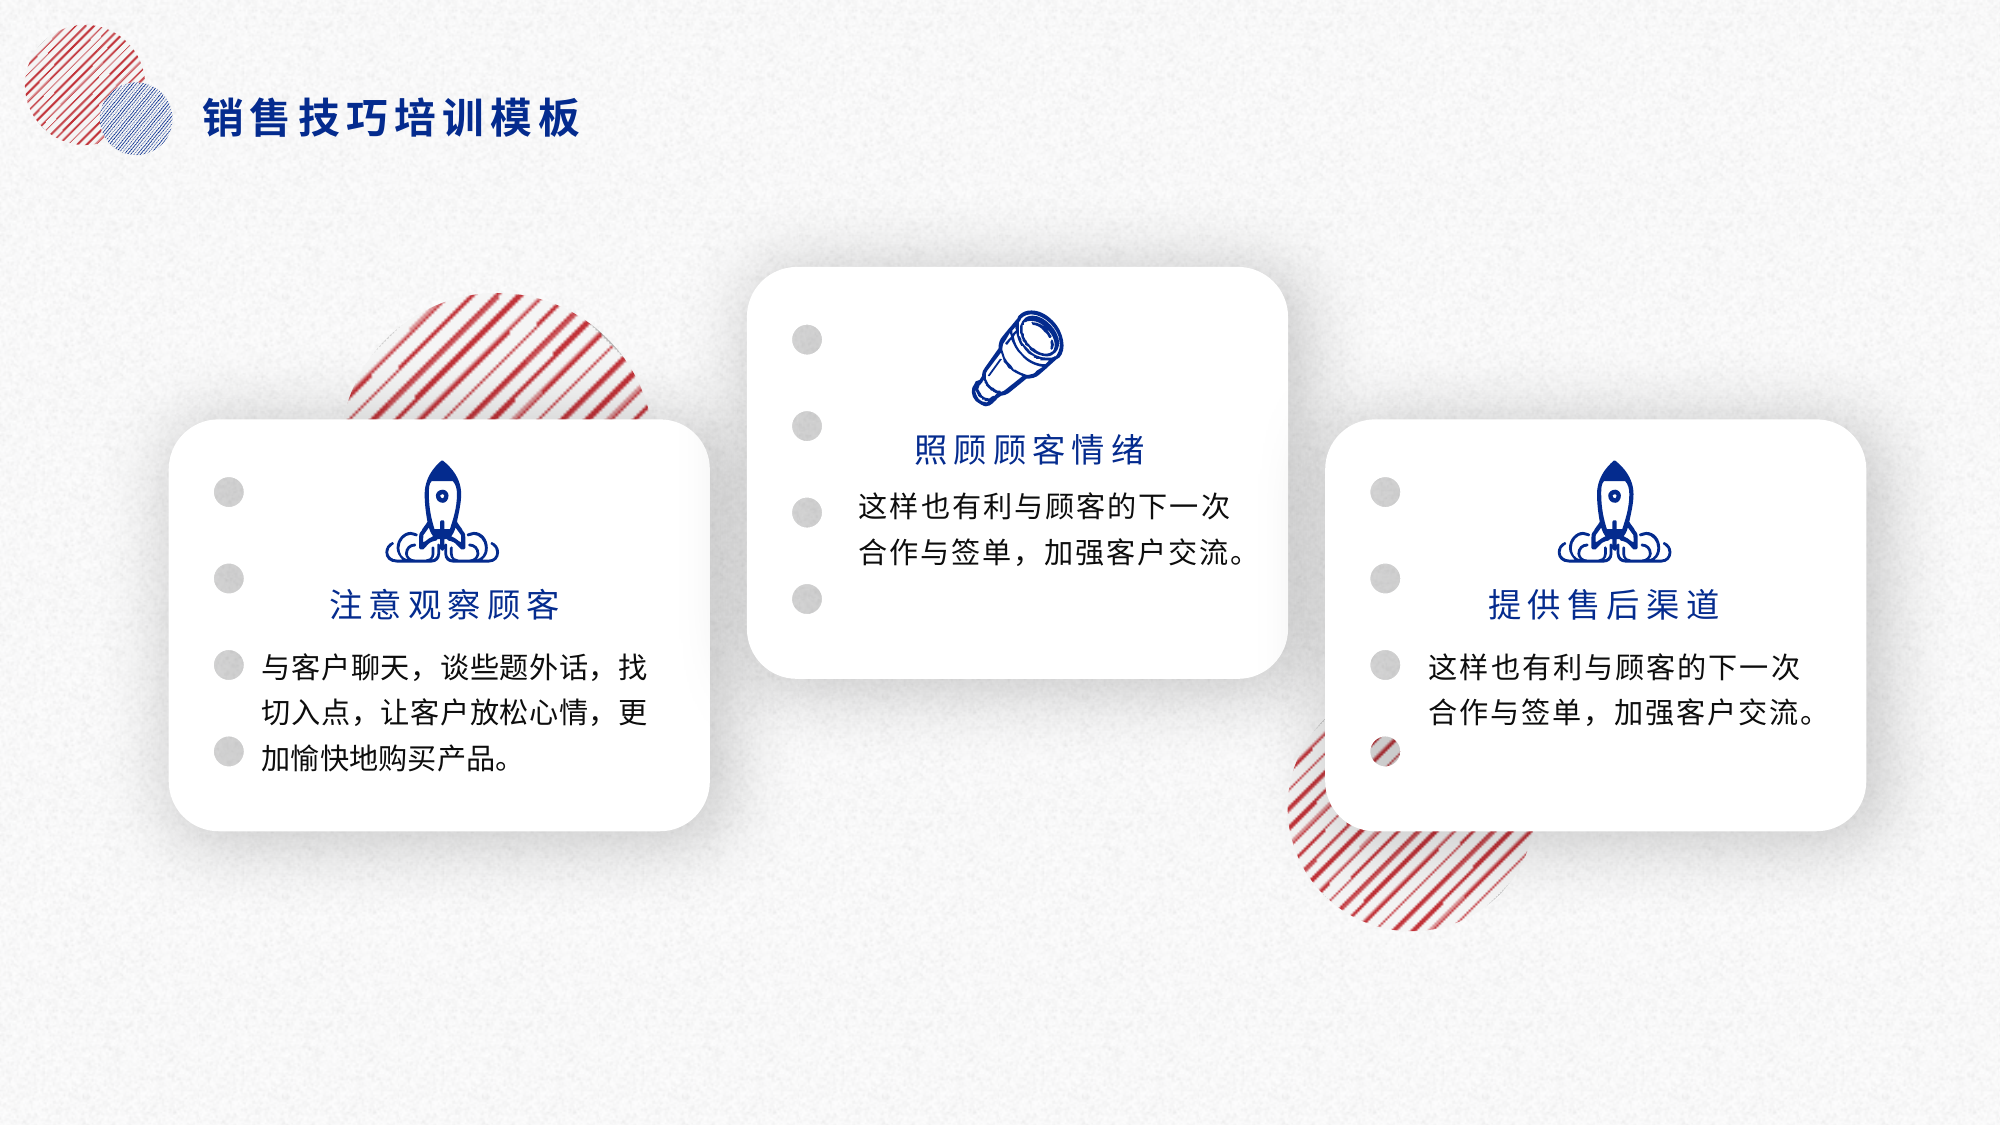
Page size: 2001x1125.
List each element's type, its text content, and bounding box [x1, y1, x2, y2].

text_box 提供售后渠道 [1473, 577, 1869, 632]
text_box [971, 310, 1064, 407]
text_box [1557, 460, 1672, 563]
picture [340, 292, 654, 607]
picture [1287, 683, 1536, 932]
text_box [167, 418, 711, 833]
text_box [745, 265, 1290, 680]
text_box 照顾顾客情绪 [899, 421, 1295, 477]
text_box [1324, 418, 1868, 683]
text_box 注意观察顾客 [314, 577, 710, 632]
text_box [1536, 632, 1868, 833]
picture [24, 24, 173, 156]
text_box 与客户聊天，谈些题外话，找切入点，让客户放松心情，更加愉快地购买产品。 [249, 632, 660, 783]
text_box 这样也有利与顾客的下一次合作与签单，加强客户交流。 [1417, 632, 1813, 783]
text_box 这样也有利与顾客的下一次合作与签单，加强客户交流。 [847, 472, 1243, 622]
